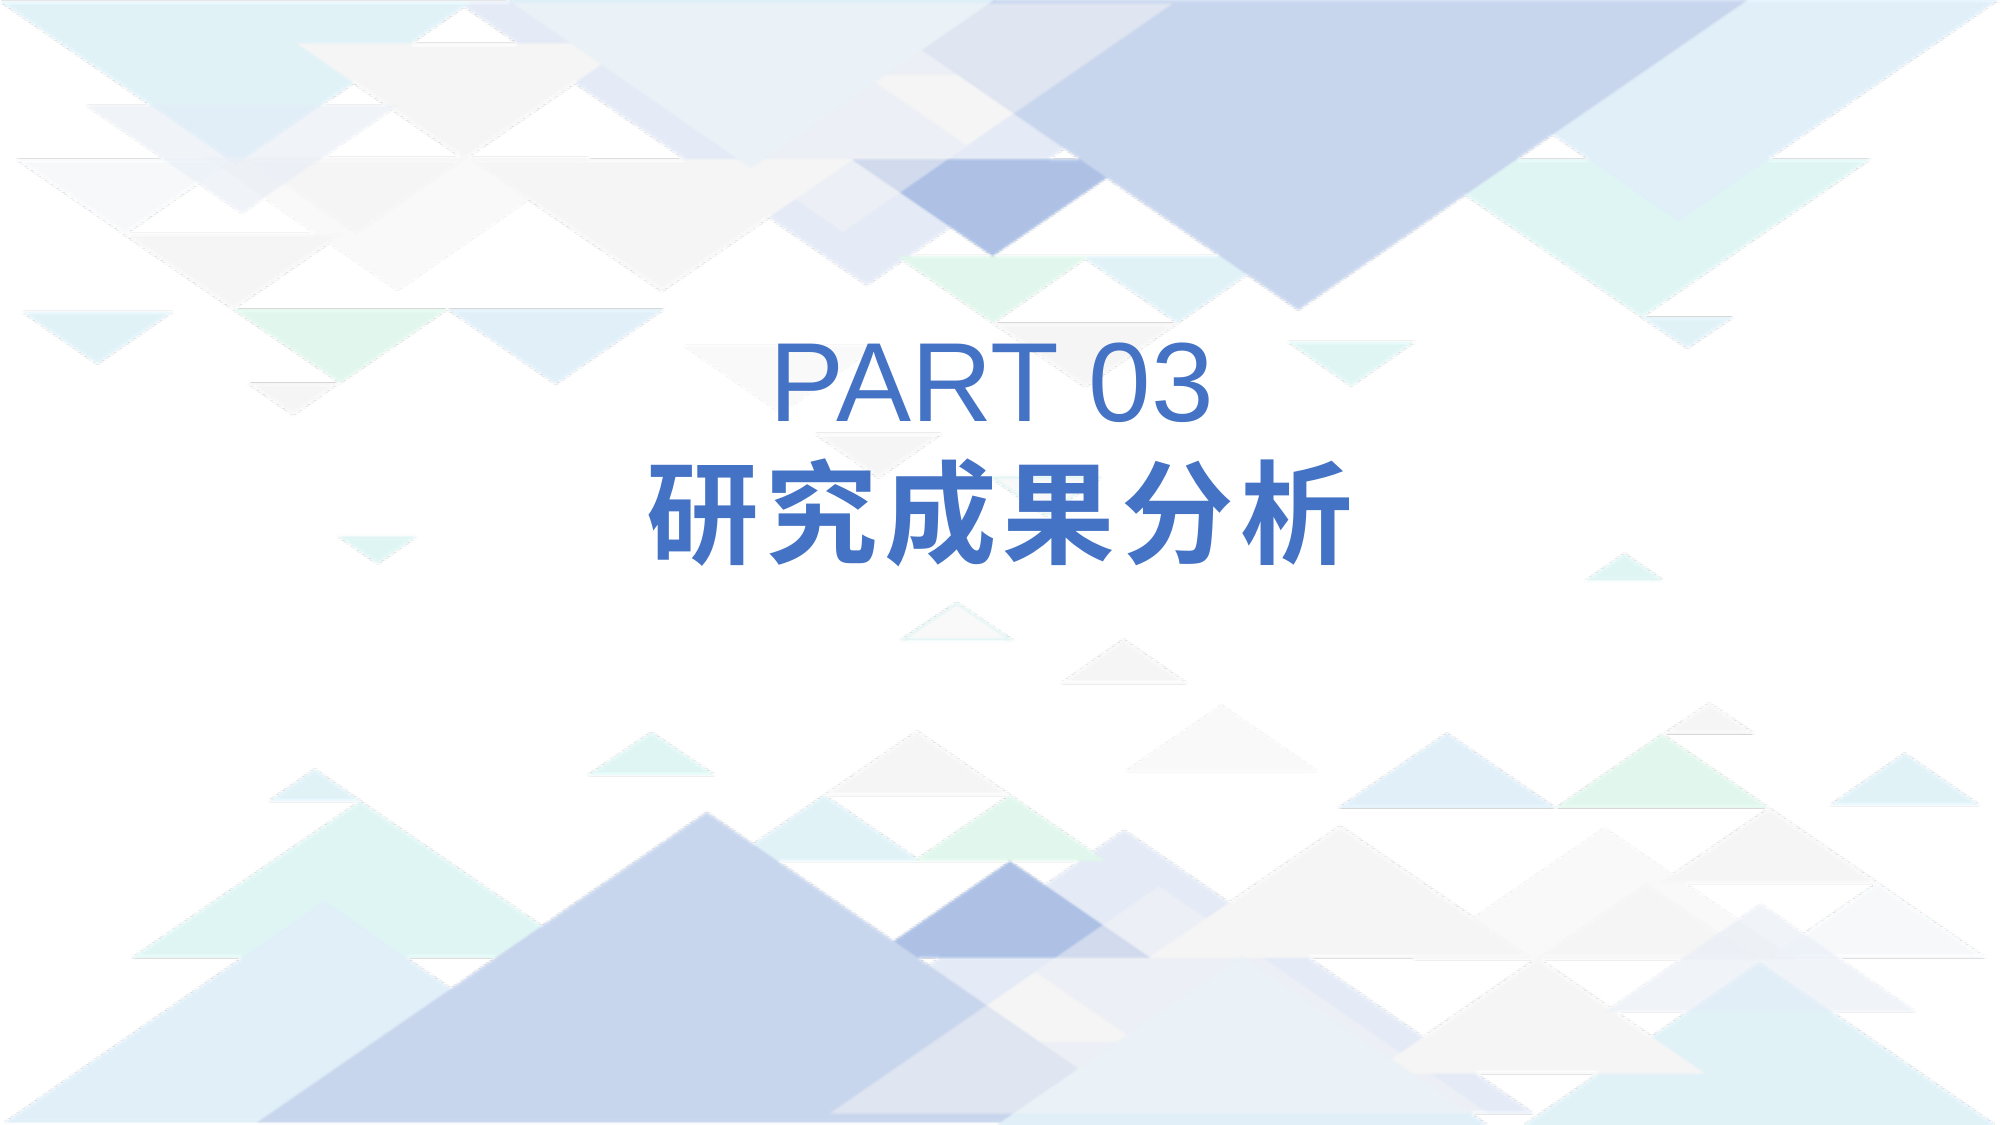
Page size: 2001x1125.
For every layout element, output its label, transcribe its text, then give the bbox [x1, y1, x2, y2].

text_box PART 03 [754, 301, 1246, 454]
title 研究成果分析 [442, 458, 1558, 586]
